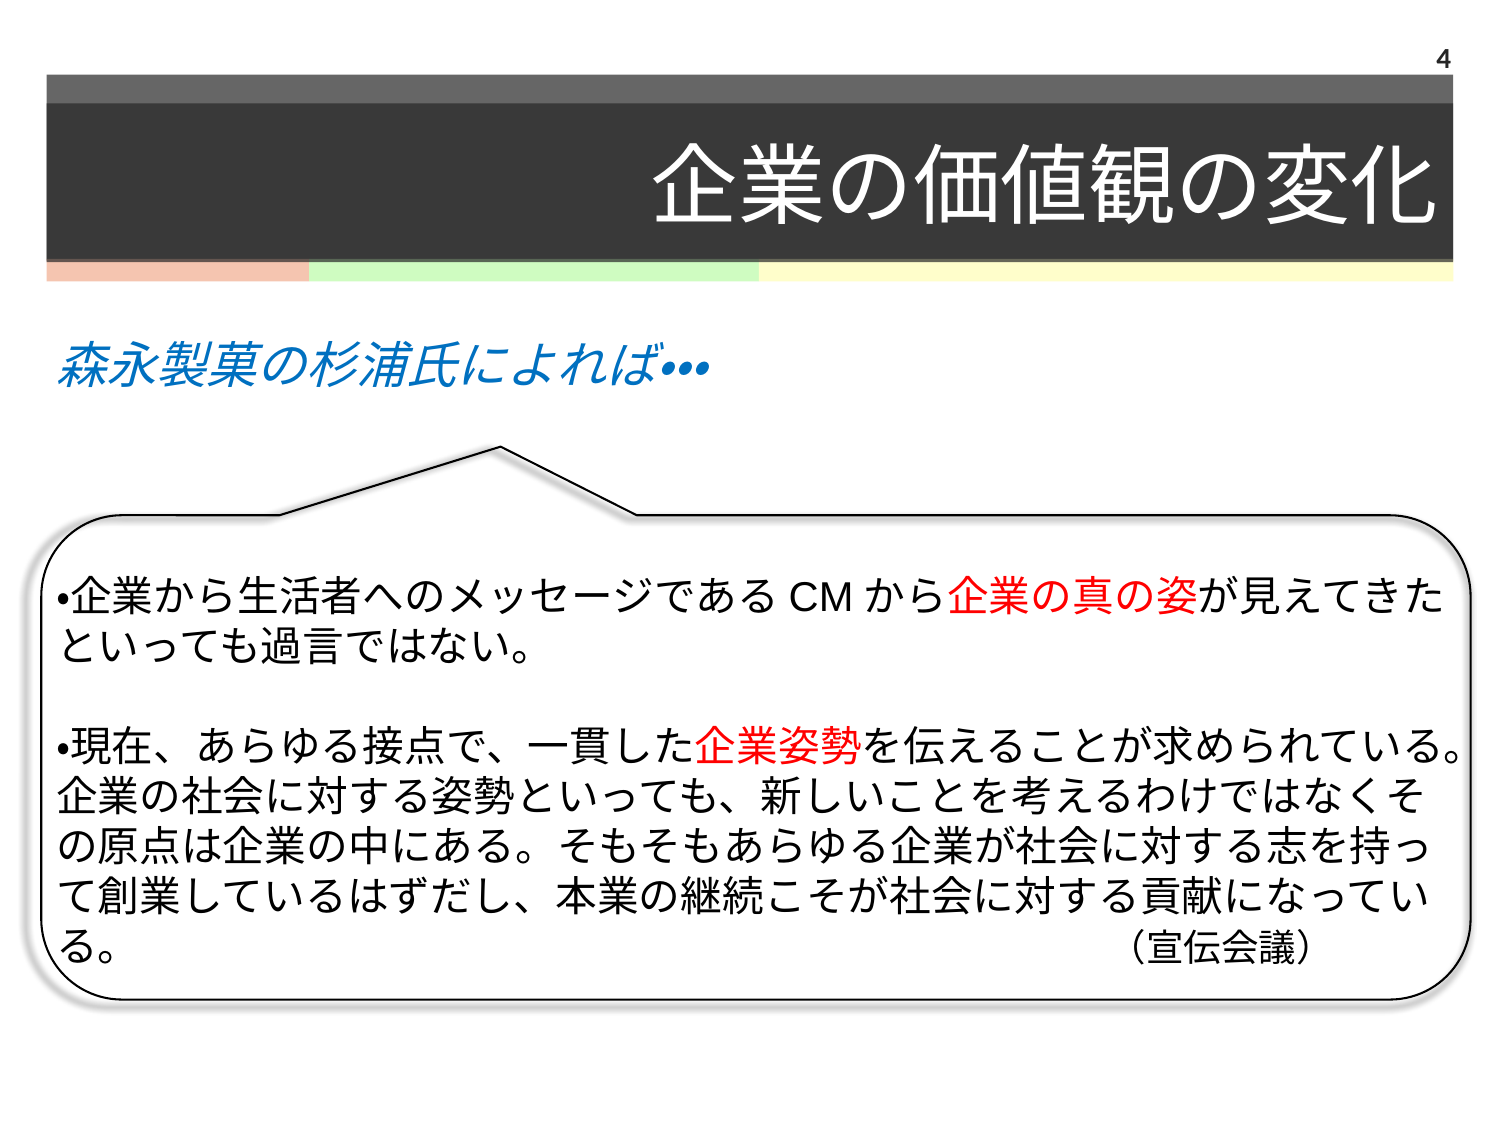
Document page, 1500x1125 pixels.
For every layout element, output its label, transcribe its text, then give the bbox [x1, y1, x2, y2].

title 企業の価値観の変化 [46, 103, 1454, 263]
slide_number 4 [1362, 27, 1467, 87]
text_box [40, 445, 1472, 1001]
text_box 森永製菓の杉浦氏によれば・・・ [41, 326, 1058, 401]
text_box ・企業から生活者へのメッセージであるCMから企業の真の姿が見えてきたといっても過言ではない。 ・現在、あらゆる接点で、一貫した企業姿勢を伝えることが求められている。企業の社会に対する姿勢といっても、新しいことを考えるわけではなくその原点は企業の中にある。そもそもあらゆる企業が社会に対する志を持って創業しているはずだし、本業の継続こそが社会に対する貢献になっている。 （宣伝会議） [41, 969, 1465, 1078]
